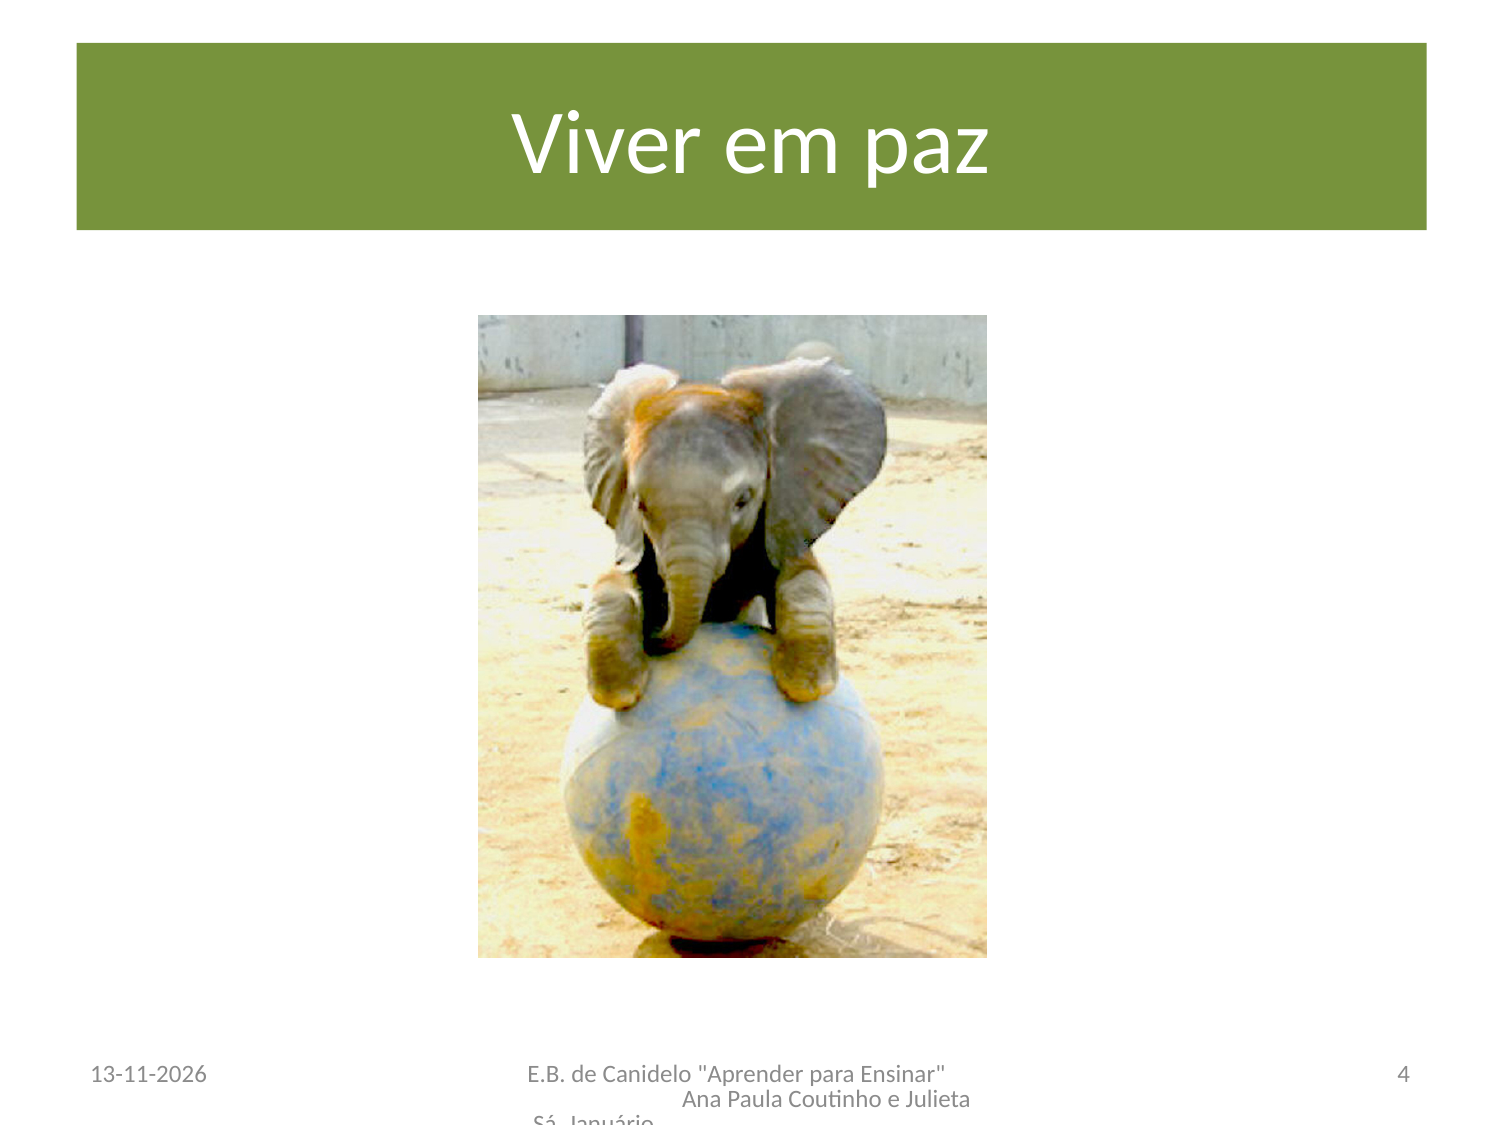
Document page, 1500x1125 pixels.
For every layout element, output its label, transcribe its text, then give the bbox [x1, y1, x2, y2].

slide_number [75, 1042, 425, 1103]
picture [477, 314, 987, 958]
slide_number 4 [1074, 1042, 1425, 1103]
title Viver em paz [76, 42, 1427, 231]
footer E.B. de Canidelo "Aprender para Ensinar" Ana Paula Coutinho e Julieta Sá Januário [512, 1042, 988, 1103]
